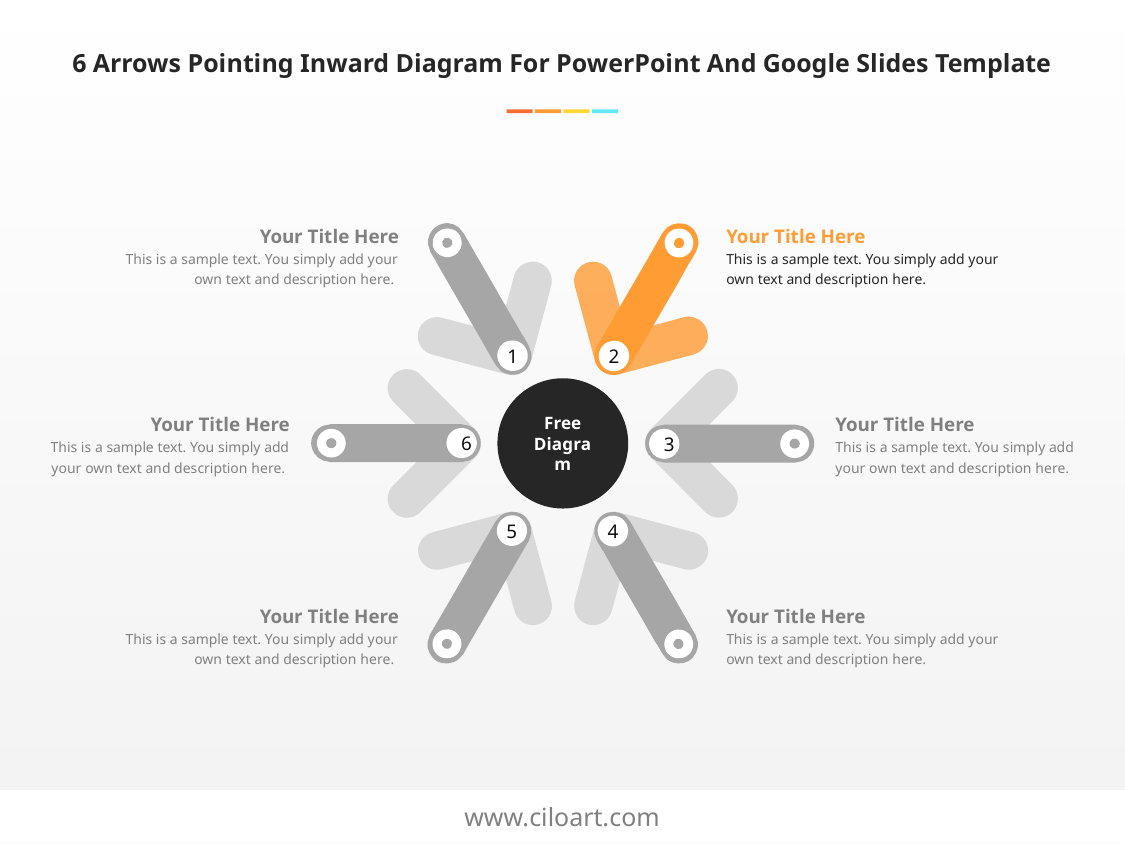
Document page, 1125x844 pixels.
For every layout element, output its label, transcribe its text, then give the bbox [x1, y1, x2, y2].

text_box Your Title Here This is a sample text. You simply add your own text and description here. [835, 408, 1078, 476]
title 6 Arrows Pointing Inward Diagram For PowerPoint And Google Slides Template [47, 21, 1078, 104]
text_box Your Title Here This is a sample text. You simply add your own text and description here. [101, 219, 399, 288]
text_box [415, 221, 553, 378]
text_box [642, 366, 815, 518]
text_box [571, 221, 709, 378]
text_box Your Title Here This is a sample text. You simply add your own text and description here. [726, 219, 1024, 288]
text_box Free Diagram [497, 378, 629, 509]
text_box Your Title Here This is a sample text. You simply add your own text and description here. [101, 599, 399, 668]
text_box Your Title Here This is a sample text. You simply add your own text and description here. [726, 599, 1024, 668]
text_box Your Title Here This is a sample text. You simply add your own text and description here. [47, 408, 290, 476]
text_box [573, 509, 711, 666]
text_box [416, 509, 555, 666]
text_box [310, 369, 483, 520]
